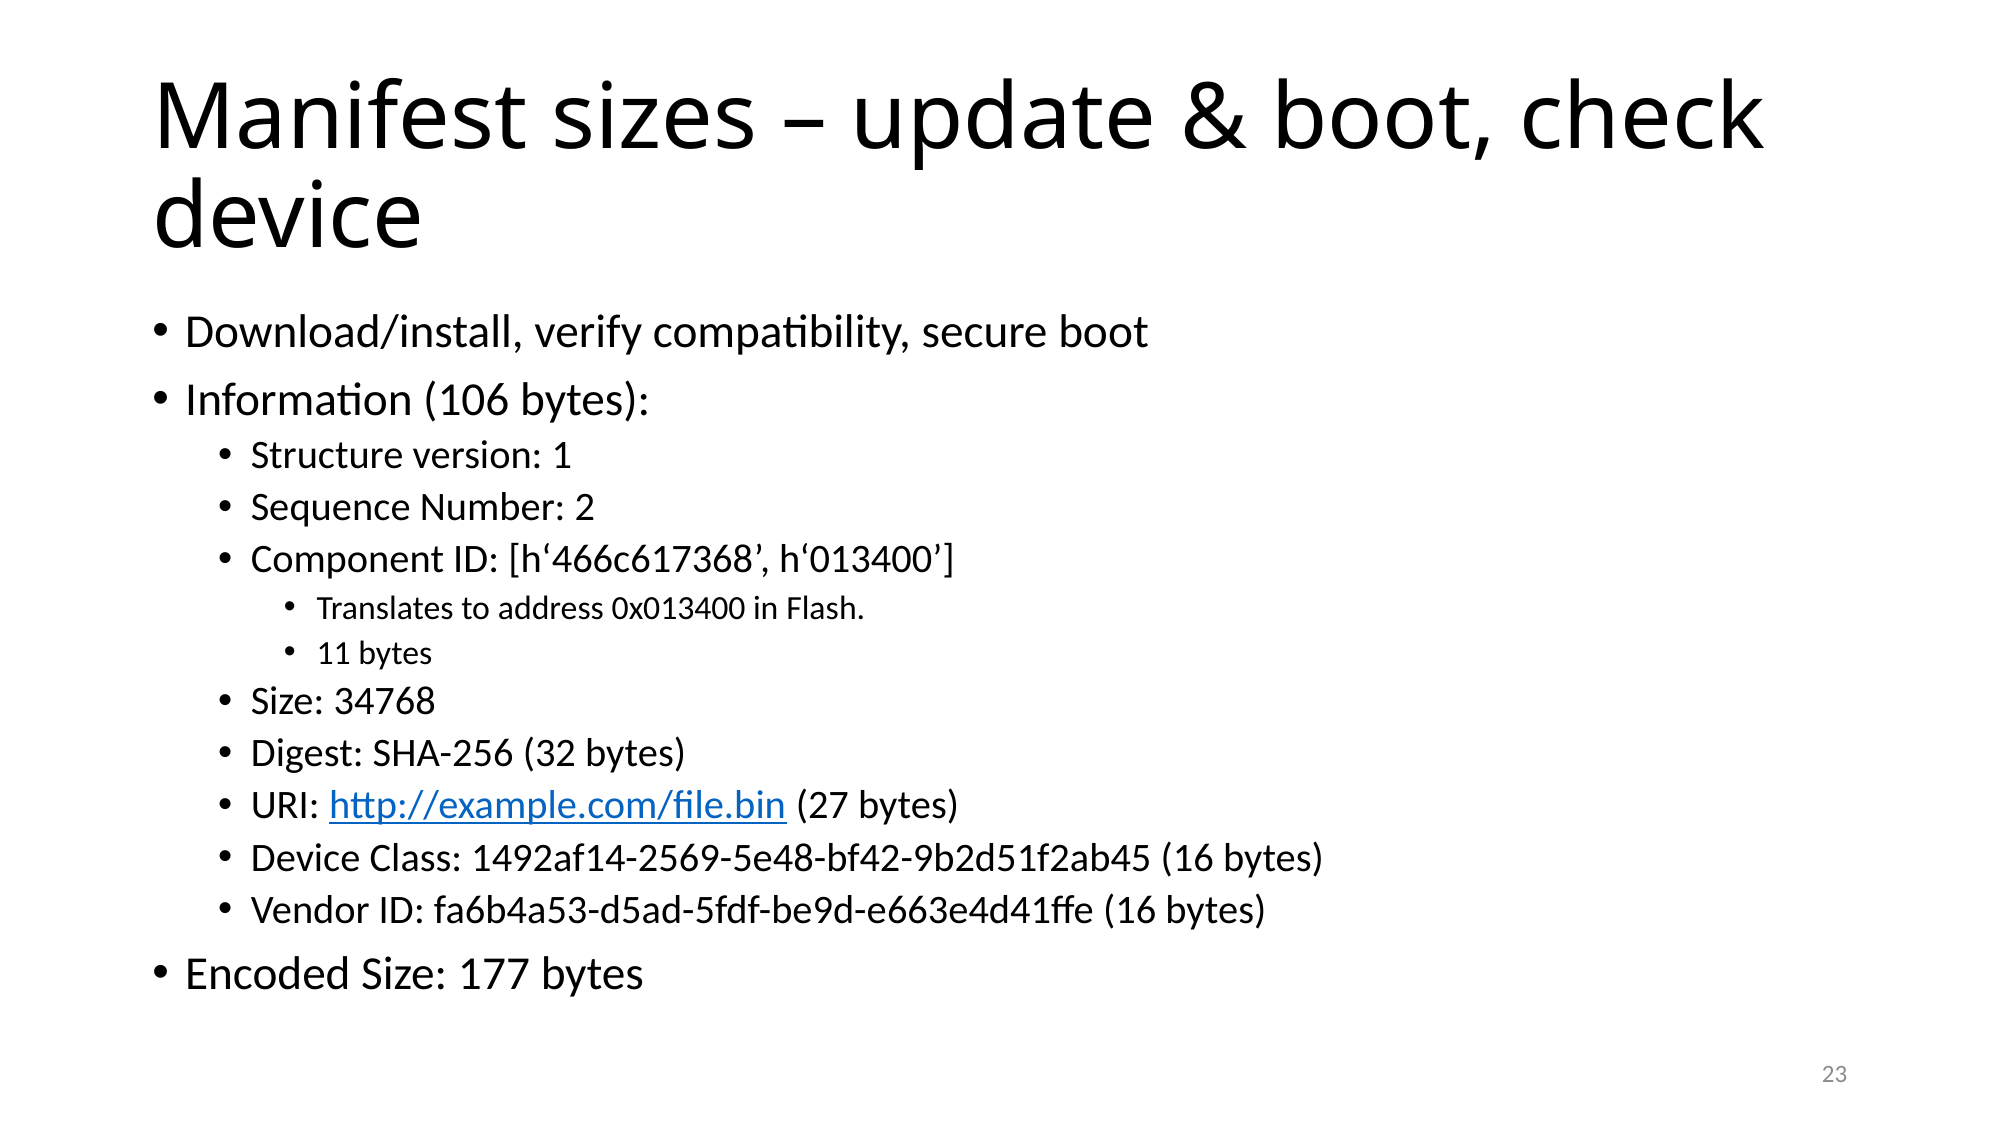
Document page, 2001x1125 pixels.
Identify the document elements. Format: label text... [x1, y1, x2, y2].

slide_number 22 [1412, 1042, 1863, 1103]
list Download/install, verify compatibility, secure boot Information (106 bytes): Structure version: 1 Sequence Number: 2 Component ID: [h‘466c617368’, h‘013400’] Translates to address 0x013400 in Flash. 11 bytes Size: 34768 Digest: SHA-256 (32 bytes) URI: http://example.com/file.bin (27 bytes) Device Class: 1492af14-2569-5e48-bf42-9b2d51f2ab45 (16 bytes) Vendor ID: fa6b4a53-d5ad-5fdf-be9d-e663e4d41ffe (16 bytes) Encoded Size: 177 bytes [137, 299, 1863, 1014]
title Manifest sizes – update & boot, check device [137, 59, 1863, 278]
